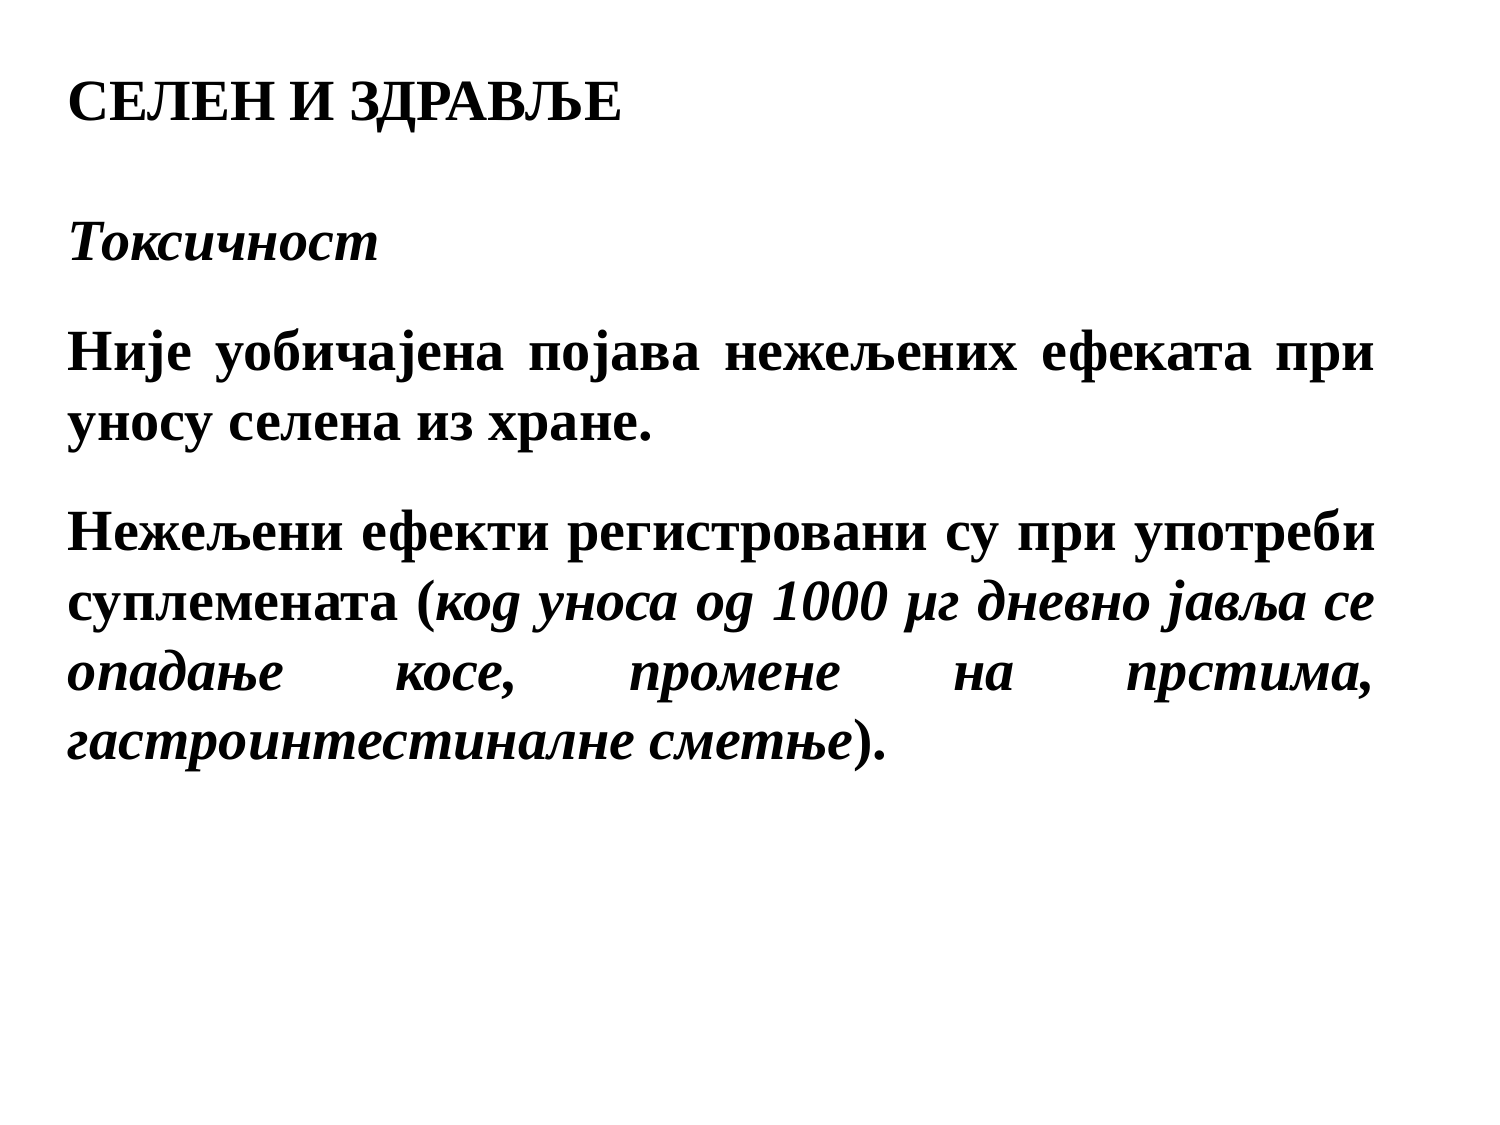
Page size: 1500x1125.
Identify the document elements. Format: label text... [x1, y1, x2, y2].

text_box СЕЛЕН И ЗДРАВЉЕ Токсичност Није уобичајена појава нежељених ефеката при уносу селена из хране. Нежељени ефекти регистровани су при употреби суплемената (код уноса од 1000 μг дневно јавља се опадање косе, промене на прстима, гастроинтестиналне сметње). [53, 54, 1391, 819]
